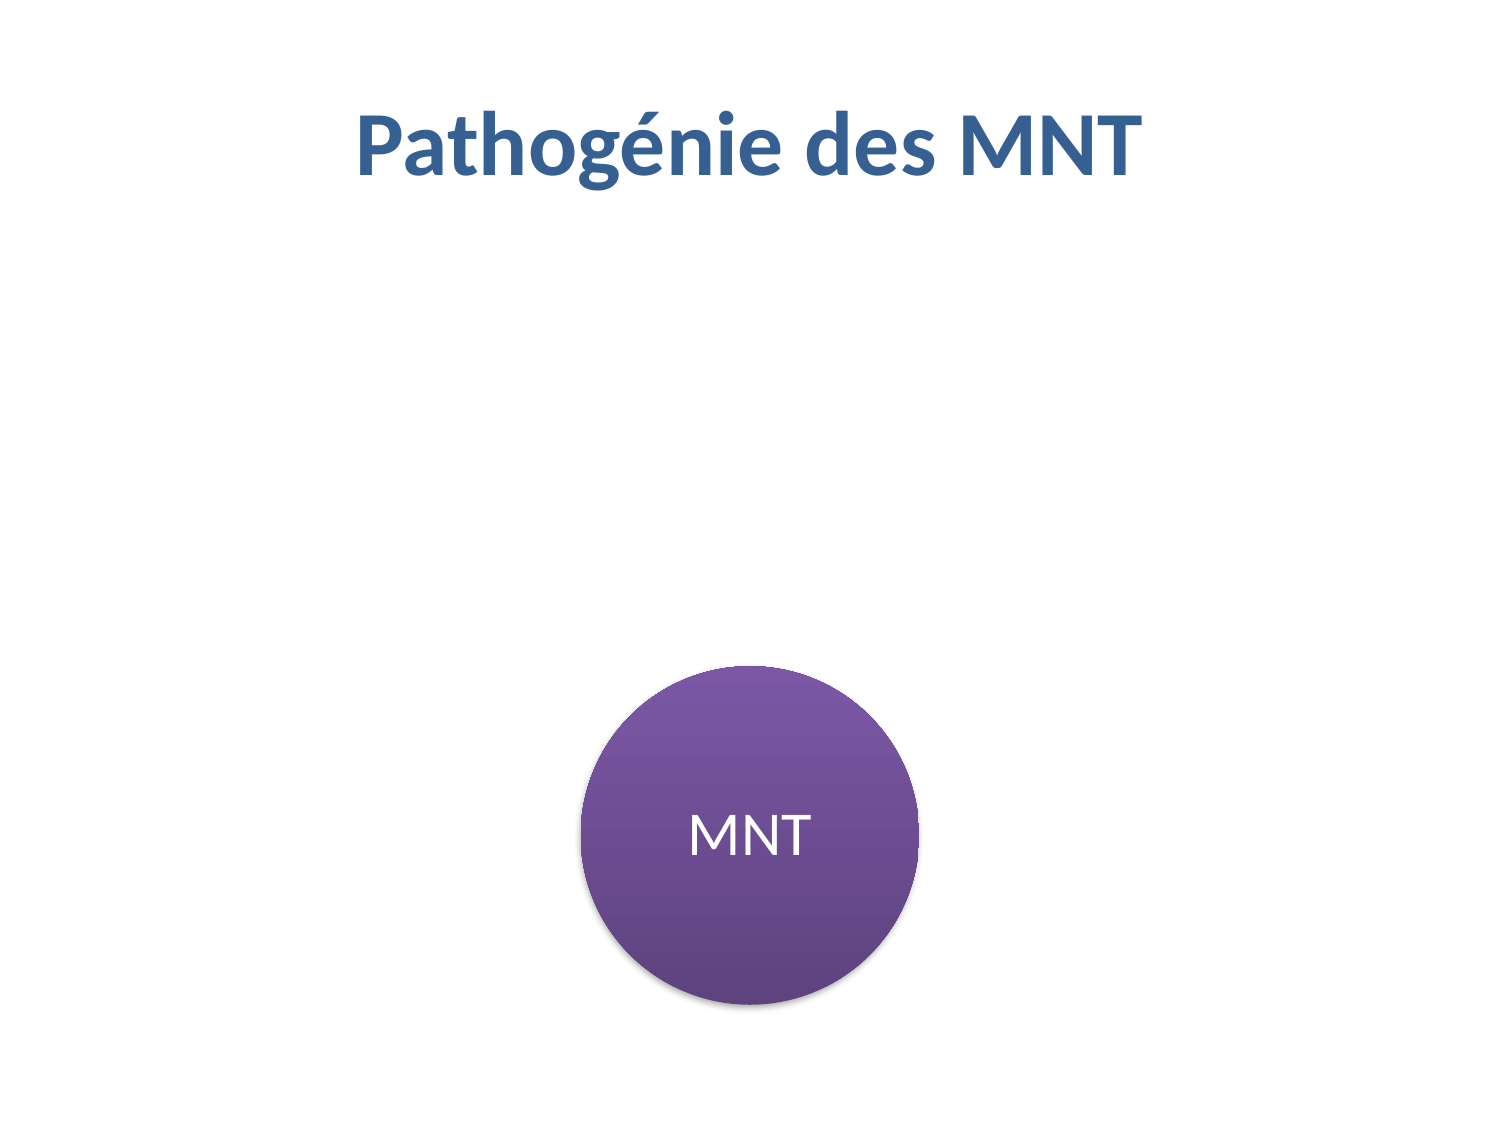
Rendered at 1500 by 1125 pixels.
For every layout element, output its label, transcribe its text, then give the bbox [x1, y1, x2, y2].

title Pathogénie des MNT [75, 45, 1425, 233]
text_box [225, 262, 1275, 1005]
